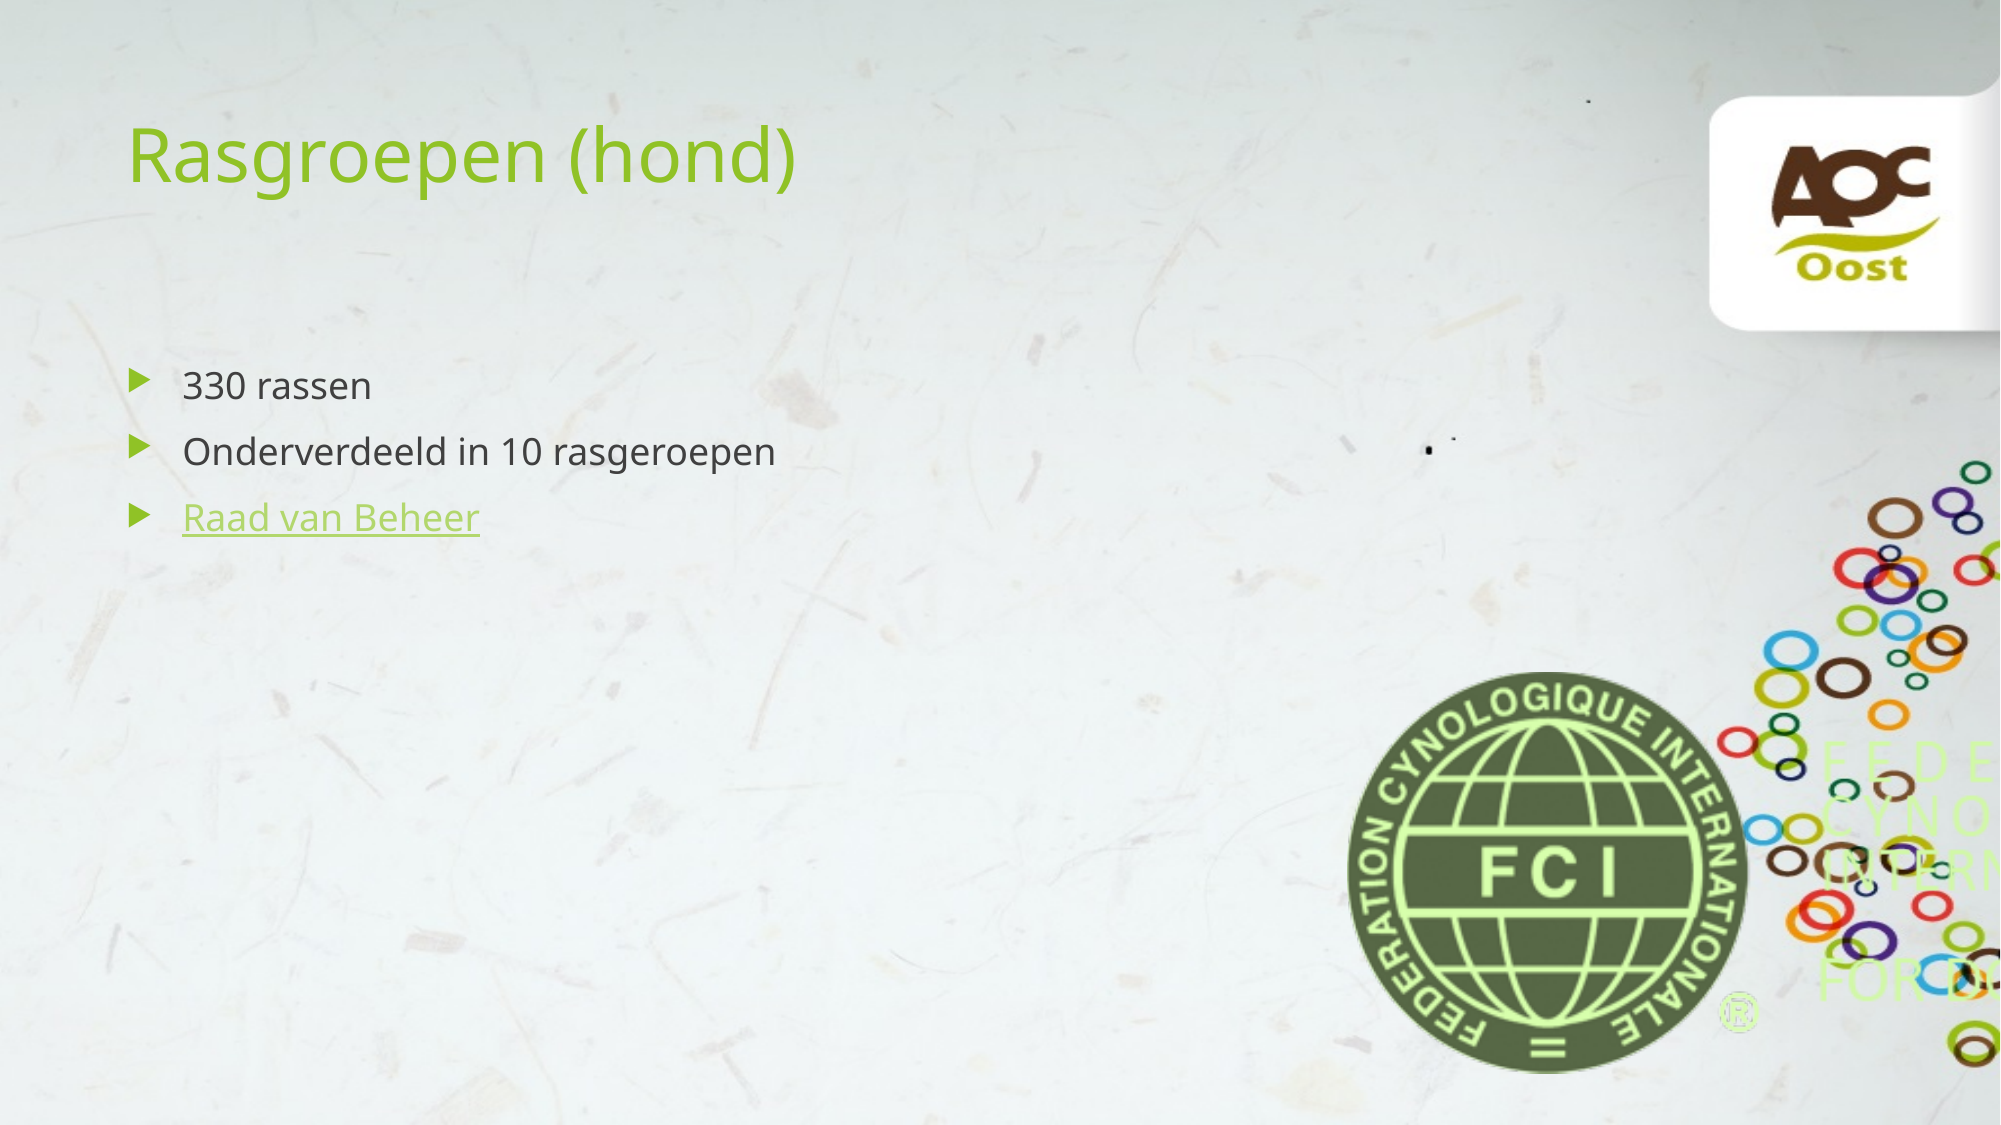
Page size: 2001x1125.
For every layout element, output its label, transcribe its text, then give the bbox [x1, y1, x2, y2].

title Rasgroepen (hond) [111, 99, 1522, 317]
picture [0, 0, 2001, 1125]
text_box 330 rassen Onderverdeeld in 10 rasgeroepen Raad van Beheer [111, 354, 1522, 991]
